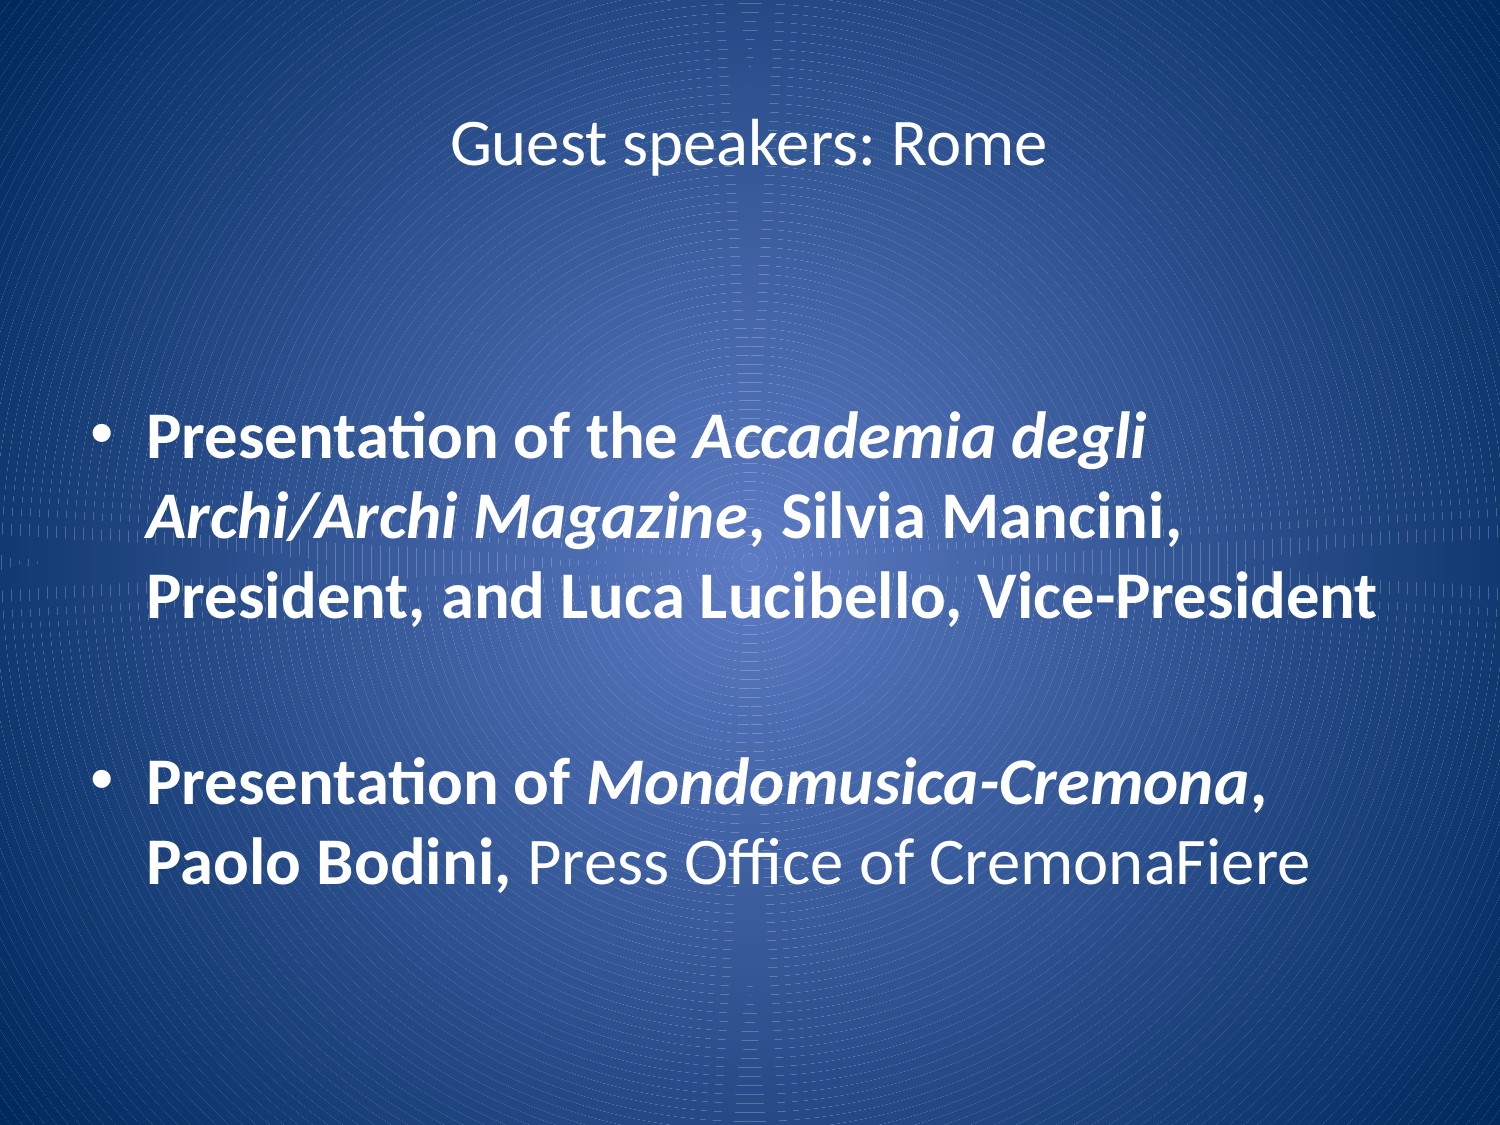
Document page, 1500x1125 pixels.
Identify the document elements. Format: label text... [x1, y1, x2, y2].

list Presentation of the Accademia degli Archi/Archi Magazine, Silvia Mancini, President, and Luca Lucibello, Vice-President Presentation of Mondomusica-Cremona, Paolo Bodini, Press Office of CremonaFiere [75, 262, 1425, 1005]
title Guest speakers: Rome [75, 45, 1425, 233]
